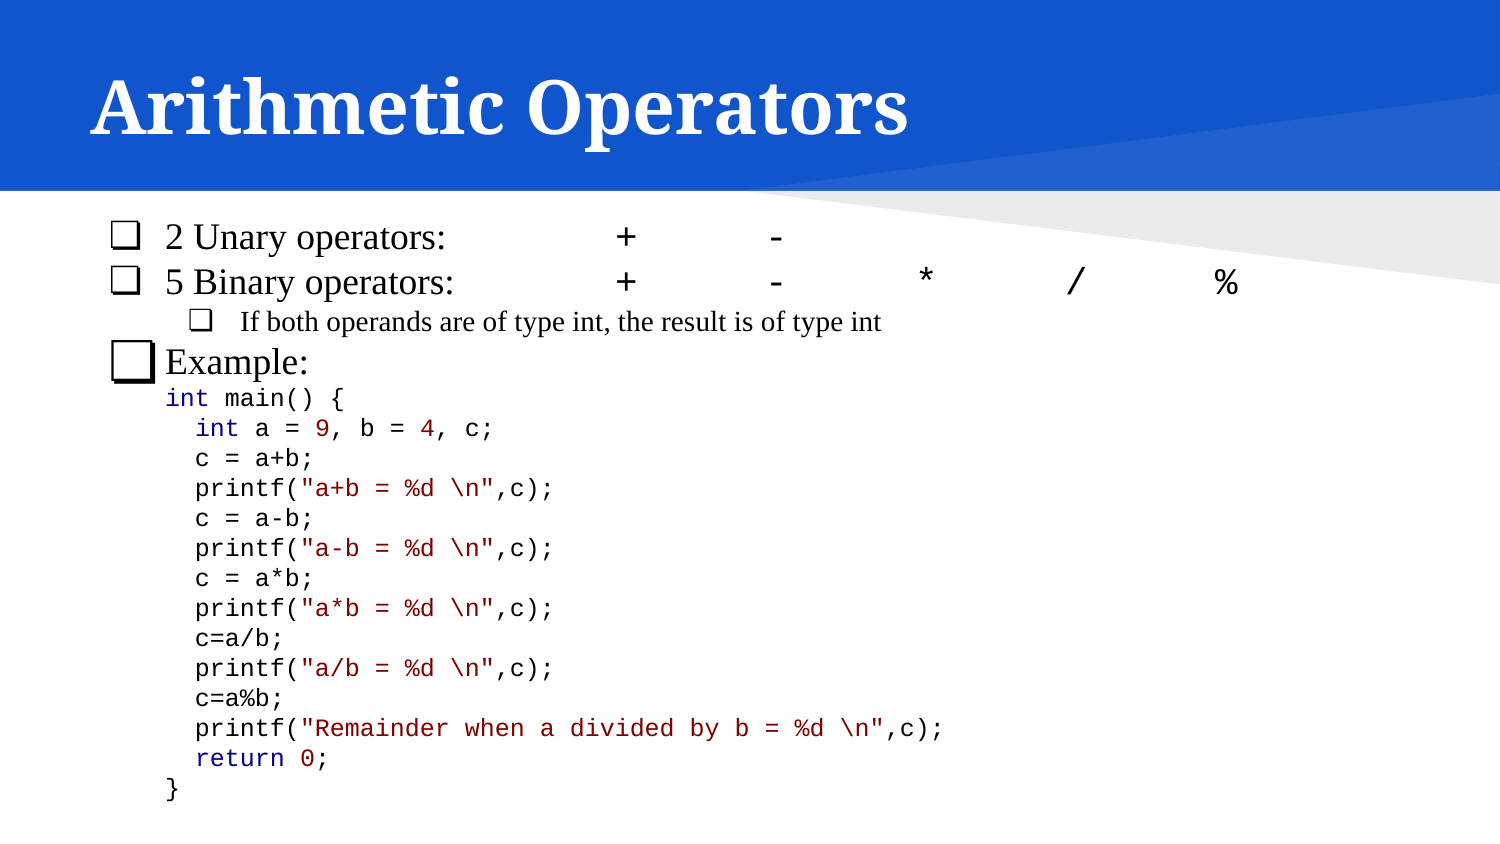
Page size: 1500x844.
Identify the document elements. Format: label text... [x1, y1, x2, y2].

list 2 Unary operators: + - 5 Binary operators: + - * / % If both operands are of type int, the result is of type int Example: int main() { int a = 9, b = 4, c; c = a+b; printf("a+b = %d \n",c); c = a-b; printf("a-b = %d \n",c); c = a*b; printf("a*b = %d \n",c); c=a/b; printf("a/b = %d \n",c); c=a%b; printf("Remainder when a divided by b = %d \n",c); return 0; } [75, 196, 1425, 808]
title Arithmetic Operators [75, 33, 1425, 175]
